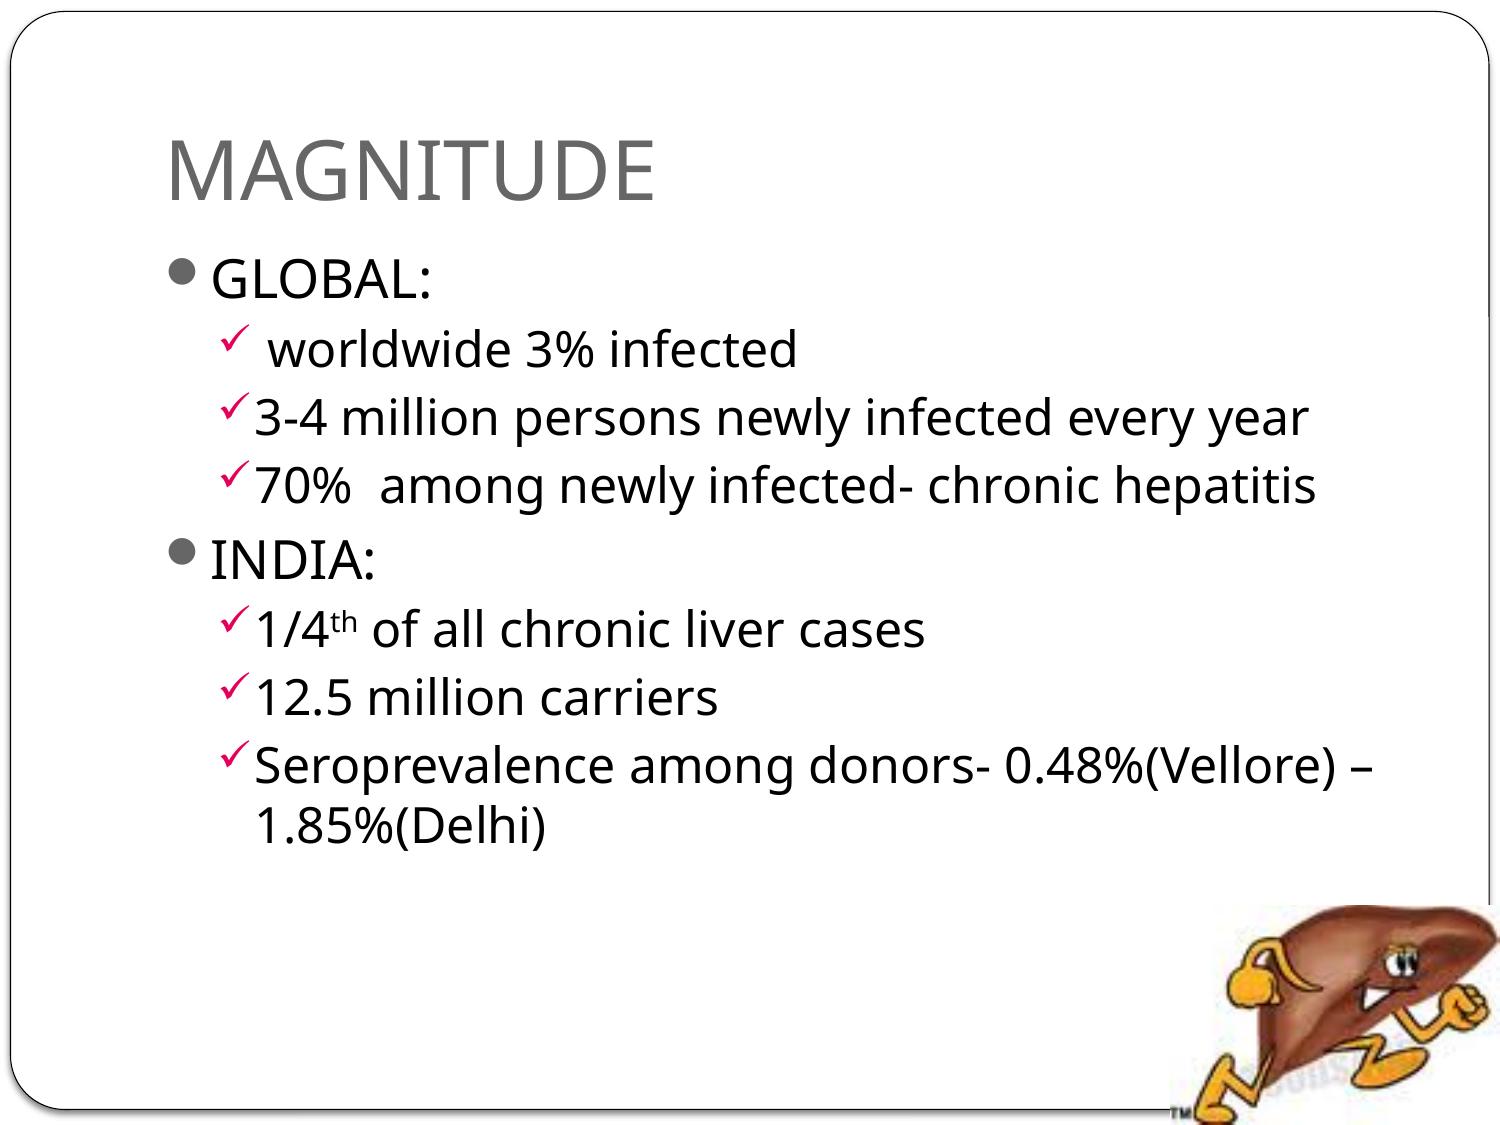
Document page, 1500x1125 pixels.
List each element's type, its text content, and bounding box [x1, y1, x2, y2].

picture [1169, 904, 1500, 1125]
title MAGNITUDE [150, 45, 1425, 233]
list GLOBAL: worldwide 3% infected 3-4 million persons newly infected every year 70% among newly infected- chronic hepatitis INDIA: 1/4th of all chronic liver cases 12.5 million carriers Seroprevalence among donors- 0.48%(Vellore) – 1.85%(Delhi) [150, 237, 1425, 988]
